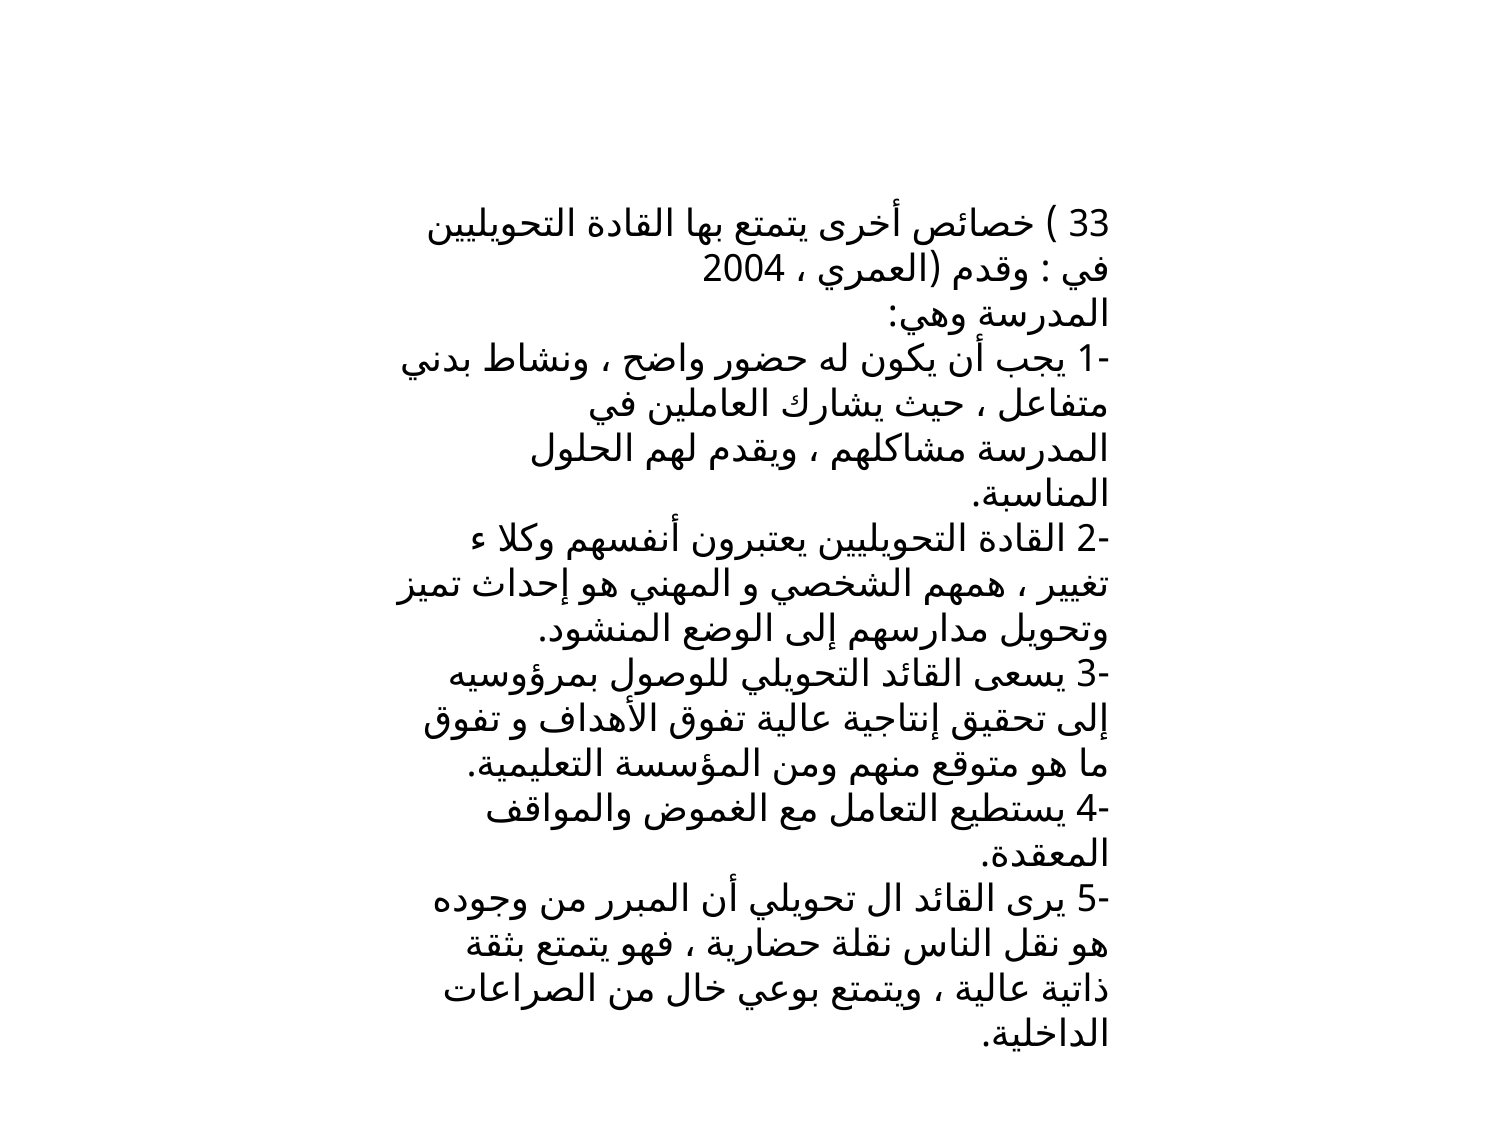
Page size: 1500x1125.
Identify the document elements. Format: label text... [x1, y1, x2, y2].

text_box 33 ) خصائص أخرى يتمتع بها القادة التحويليين في : وقدم (العمري ، 2004 المدرسة وهي: -1 يجب أن يكون له حضور واضح ، ونشاط بدني متفاعل ، حيث يشارك العاملين في المدرسة مشاكلهم ، ويقدم لهم الحلول المناسبة. -2 القادة التحويليين يعتبرون أنفسهم وكلا ء تغيير ، همهم الشخصي و المهني هو إحداث تميز وتحويل مدارسهم إلى الوضع المنشود. -3 يسعى القائد التحويلي للوصول بمرؤوسيه إلى تحقيق إنتاجية عالية تفوق الأهداف و تفوق ما هو متوقع منهم ومن المؤسسة التعليمية. -4 يستطيع التعامل مع الغموض والمواقف المعقدة. -5 يرى القائد ال تحويلي أن المبرر من وجوده هو نقل الناس نقلة حضارية ، فهو يتمتع بثقة ذاتية عالية ، ويتمتع بوعي خال من الصراعات الداخلية. [374, 191, 1125, 1062]
